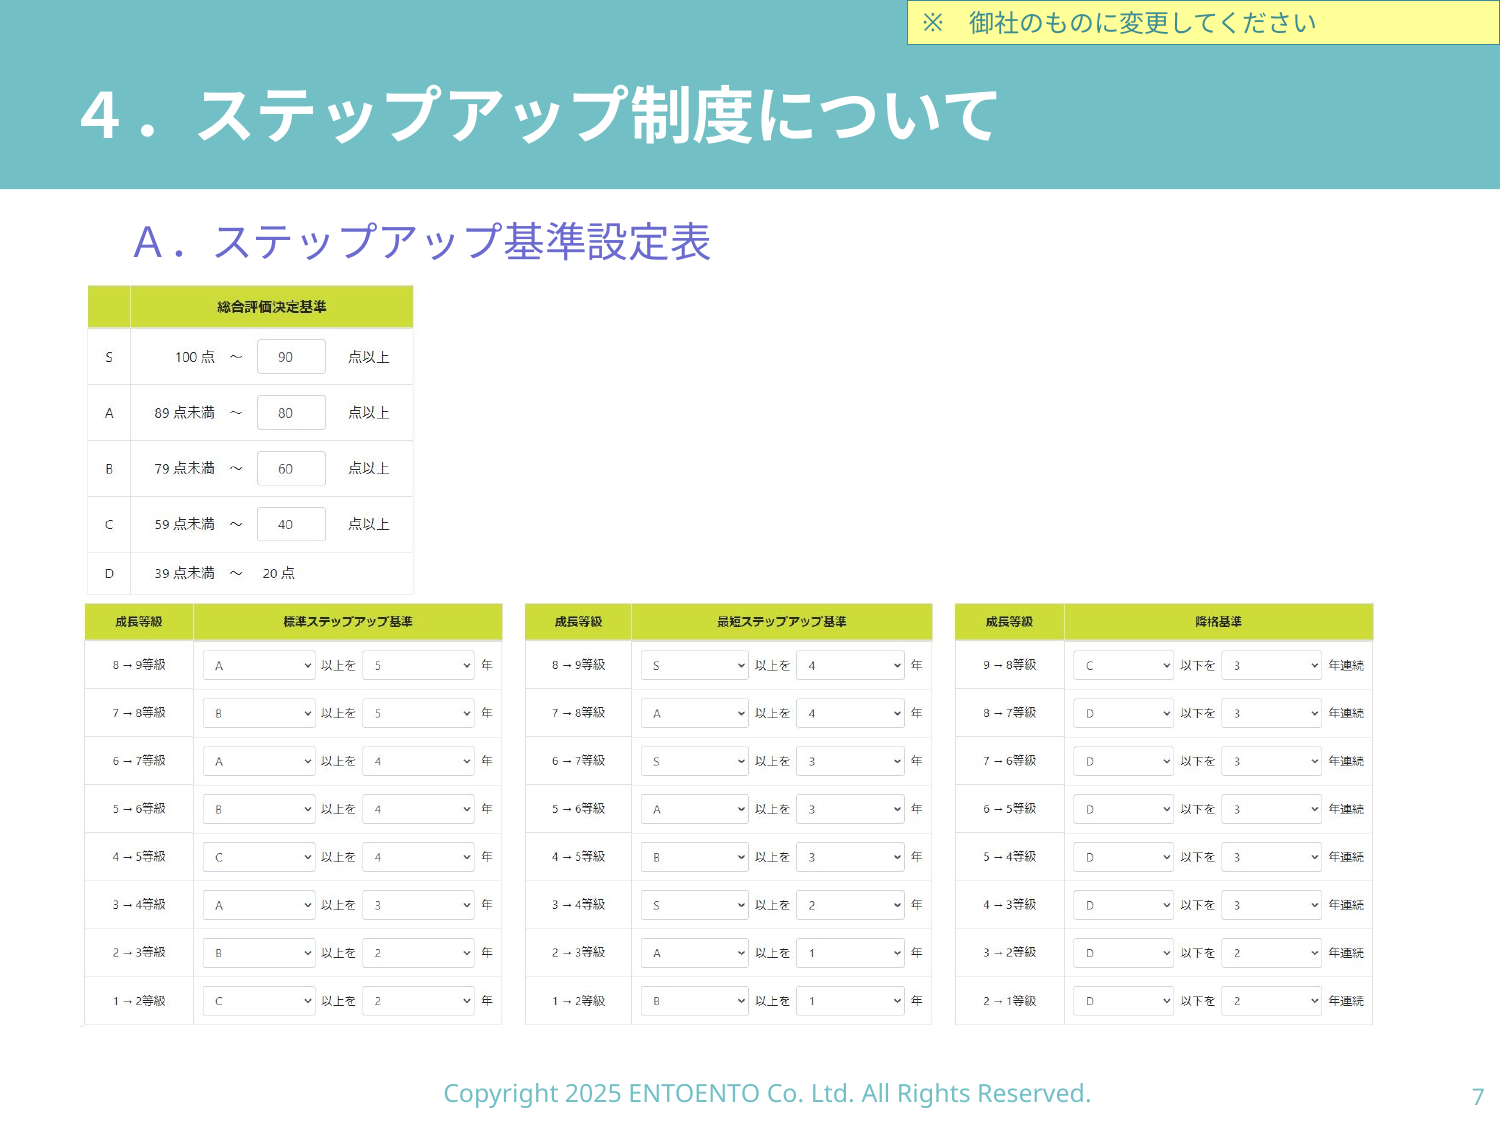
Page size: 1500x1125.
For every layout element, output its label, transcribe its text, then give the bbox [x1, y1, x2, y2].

footer Copyright 2025 ENTOENTO Co. Ltd. All Rights Reserved. [206, 1070, 1331, 1121]
text_box 御社のものに変更してください [907, 0, 1500, 45]
slide_number 6 [1187, 1074, 1500, 1121]
picture [80, 278, 1380, 1027]
title ４．ステップアップ制度について [53, 42, 1388, 185]
list Ａ．ステップアップ基準設定表 [112, 208, 1388, 1012]
